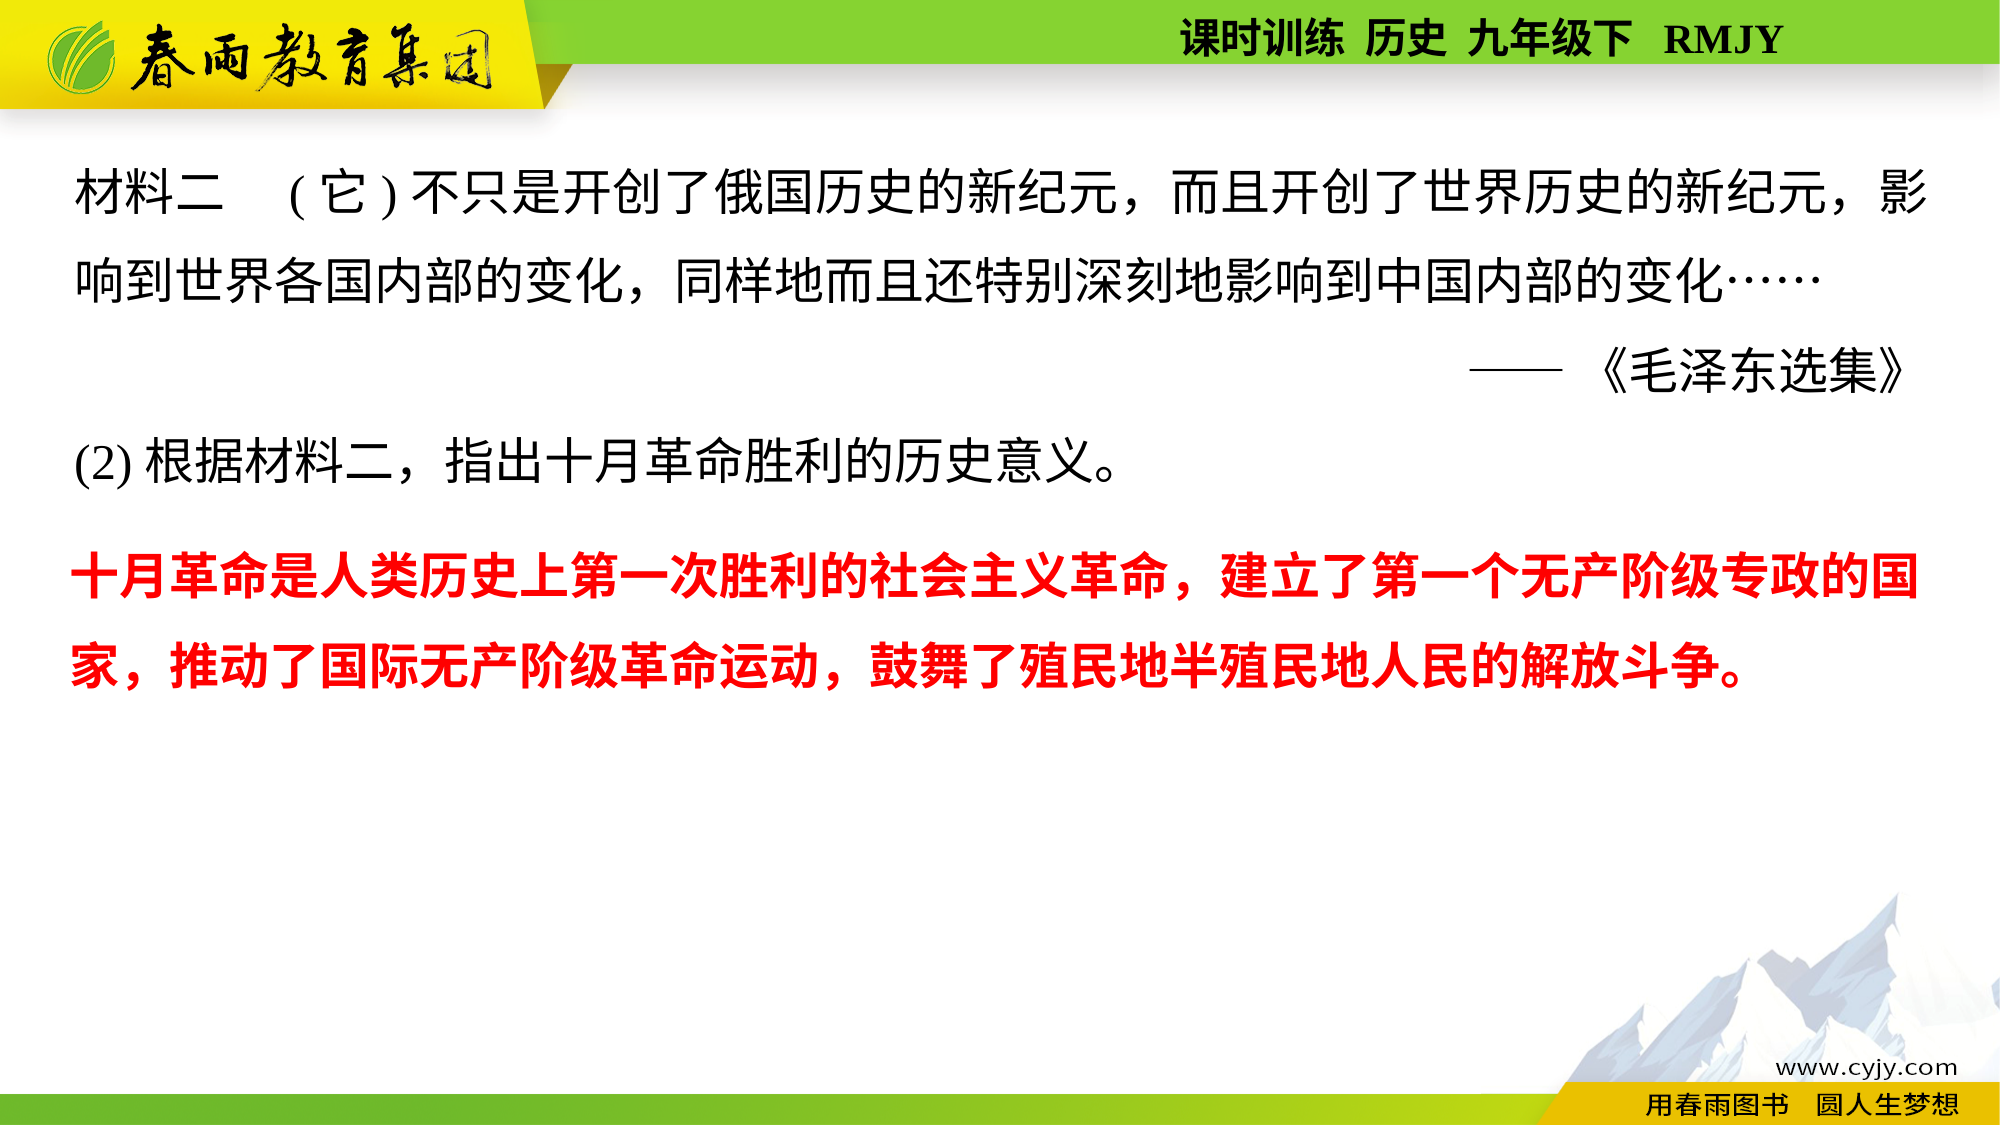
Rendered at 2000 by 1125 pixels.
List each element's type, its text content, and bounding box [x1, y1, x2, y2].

list 材料二 (它)不只是开创了俄国历史的新纪元，而且开创了世界历史的新纪元，影响到世界各国内部的变化，同样地而且还特别深刻地影响到中国内部的变化…… ——《毛泽东选集》 (2)根据材料二，指出十月革命胜利的历史意义。 [59, 122, 1944, 490]
picture [0, 0, 2000, 1125]
text_box 十月革命是人类历史上第一次胜利的社会主义革命，建立了第一个无产阶级专政的国家，推动了国际无产阶级革命运动，鼓舞了殖民地半殖民地人民的解放斗争。 [54, 507, 1944, 702]
